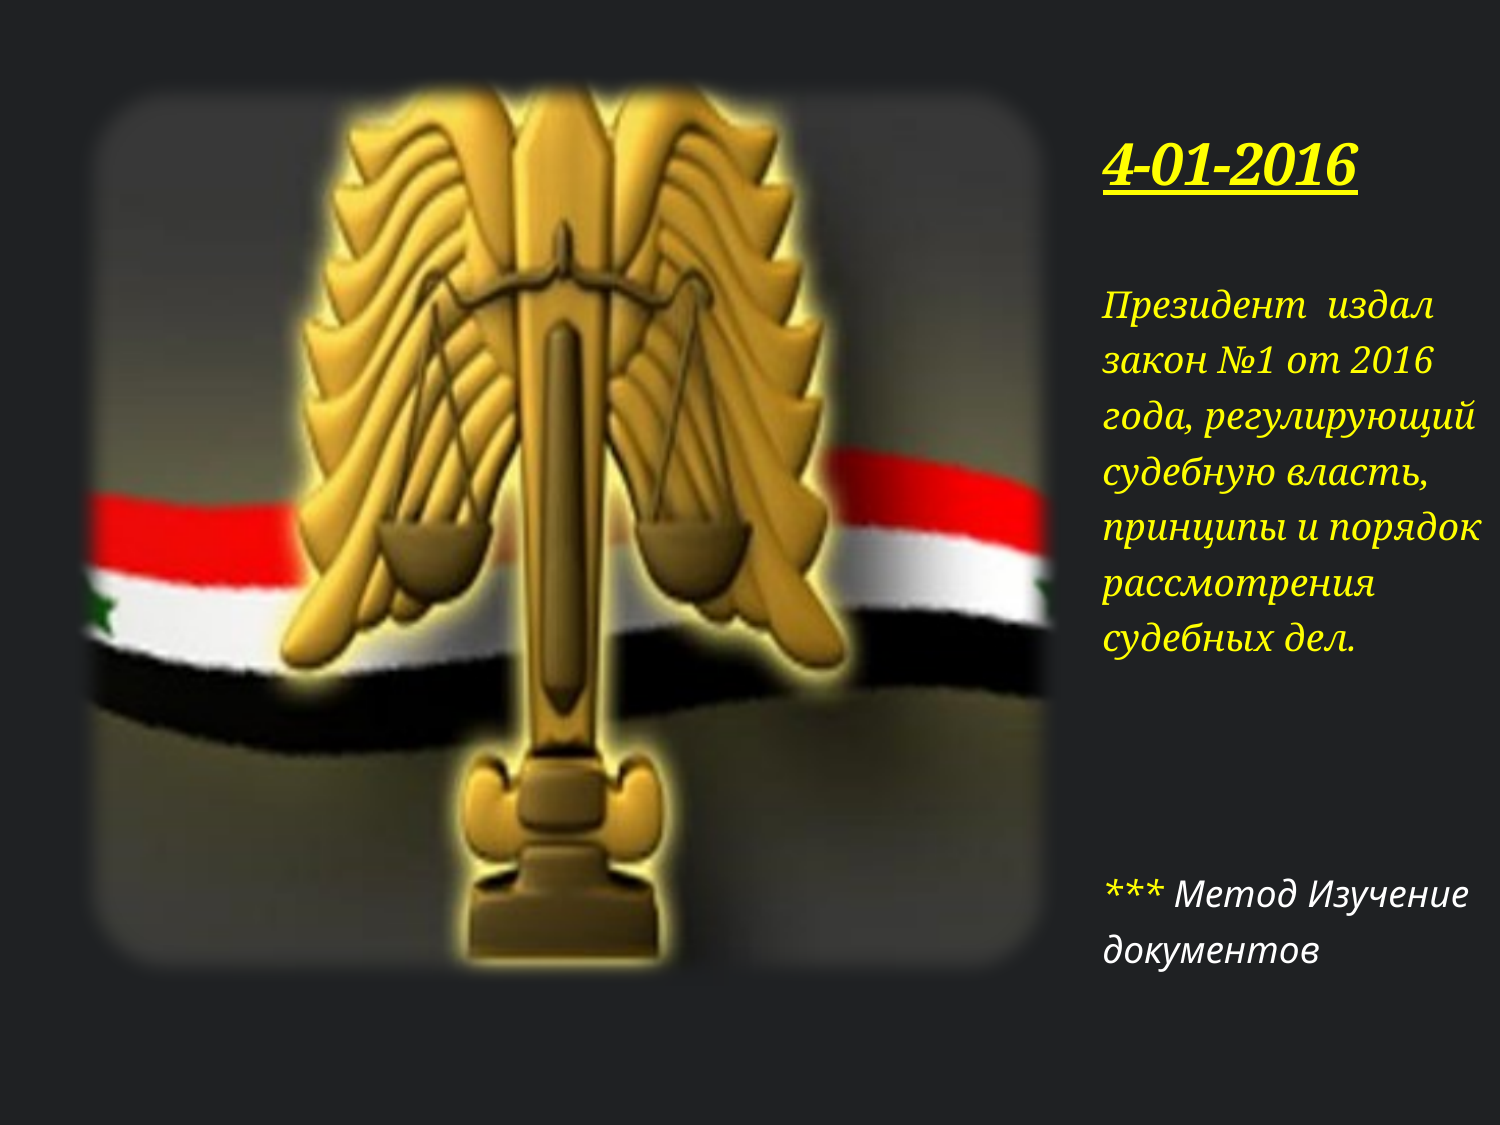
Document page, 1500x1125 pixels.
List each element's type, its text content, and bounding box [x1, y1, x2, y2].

title 4-01-2016 [1087, 74, 1425, 250]
picture [75, 75, 1061, 986]
list Президент издал закон №1 от 2016 года, регулирующий судебную власть, принципы и порядок рассмотрения судебных дел. *** Метод Изучение документов [1087, 262, 1500, 988]
